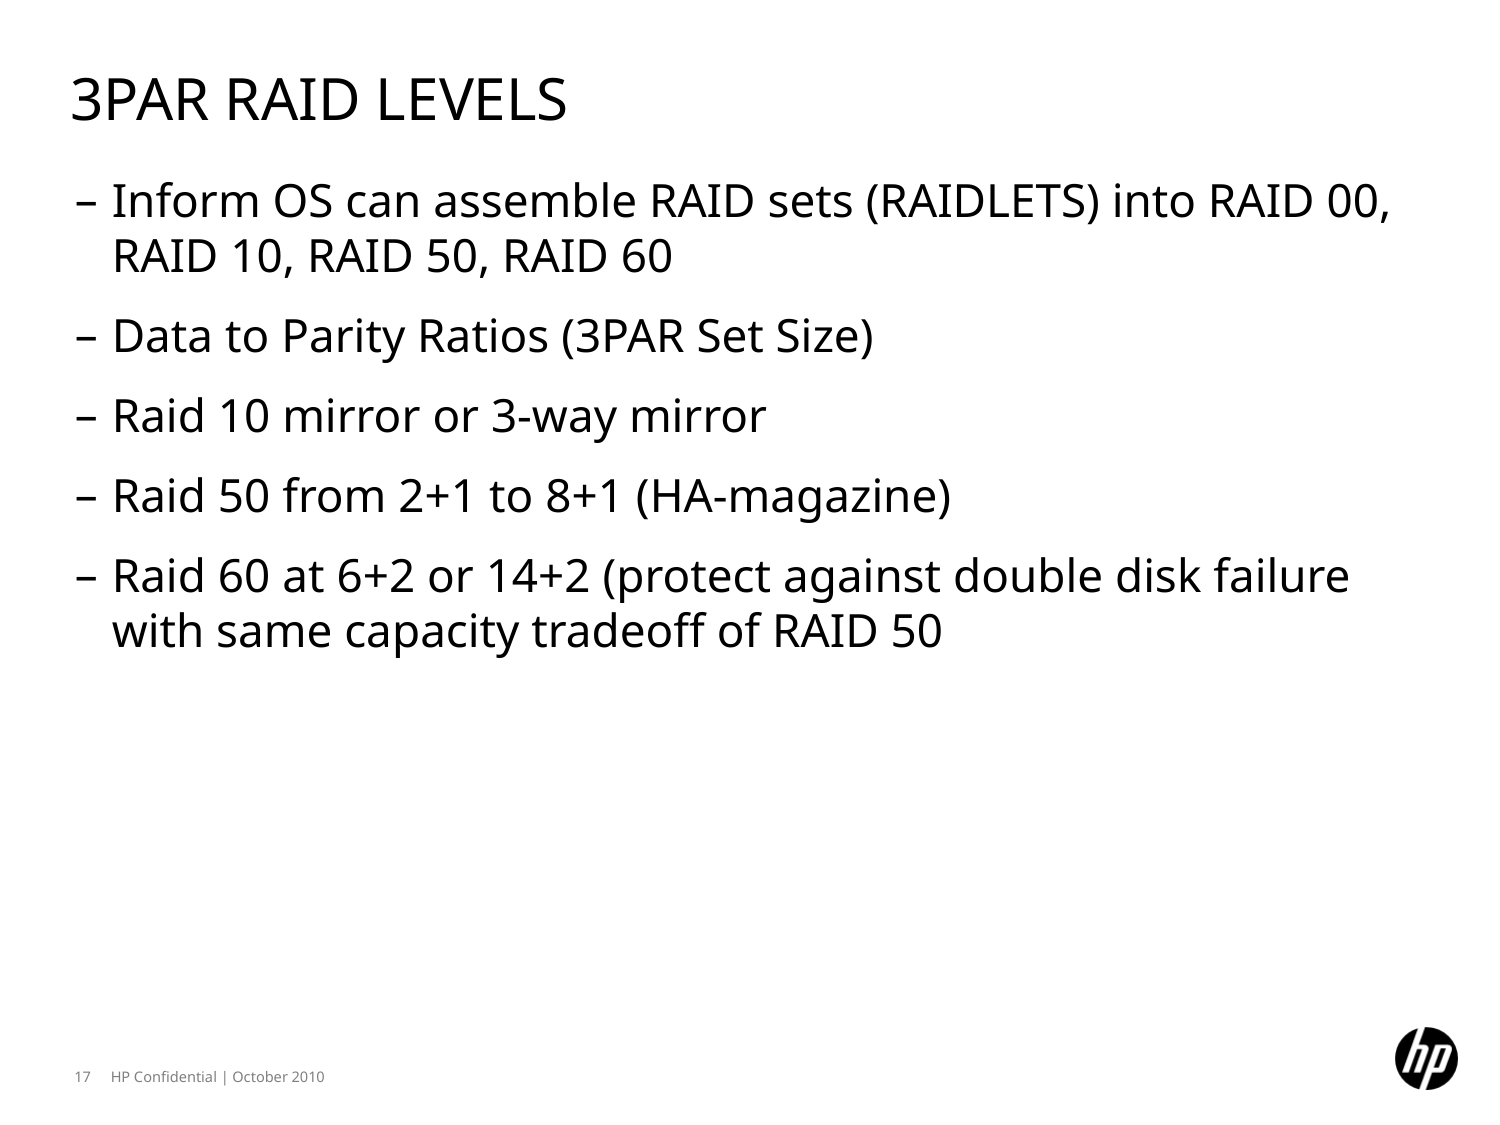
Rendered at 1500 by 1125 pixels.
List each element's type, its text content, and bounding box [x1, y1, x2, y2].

picture [1393, 1025, 1460, 1092]
title 3PAR RAID Levels [55, 55, 1451, 128]
list Inform OS can assemble RAID sets (RAIDLETS) into RAID 00, RAID 10, RAID 50, RAID 60 Data to Parity Ratios (3PAR Set Size) Raid 10 mirror or 3-way mirror Raid 50 from 2+1 to 8+1 (HA-magazine) Raid 60 at 6+2 or 14+2 (protect against double disk failure with same capacity tradeoff of RAID 50 [59, 163, 1425, 1005]
